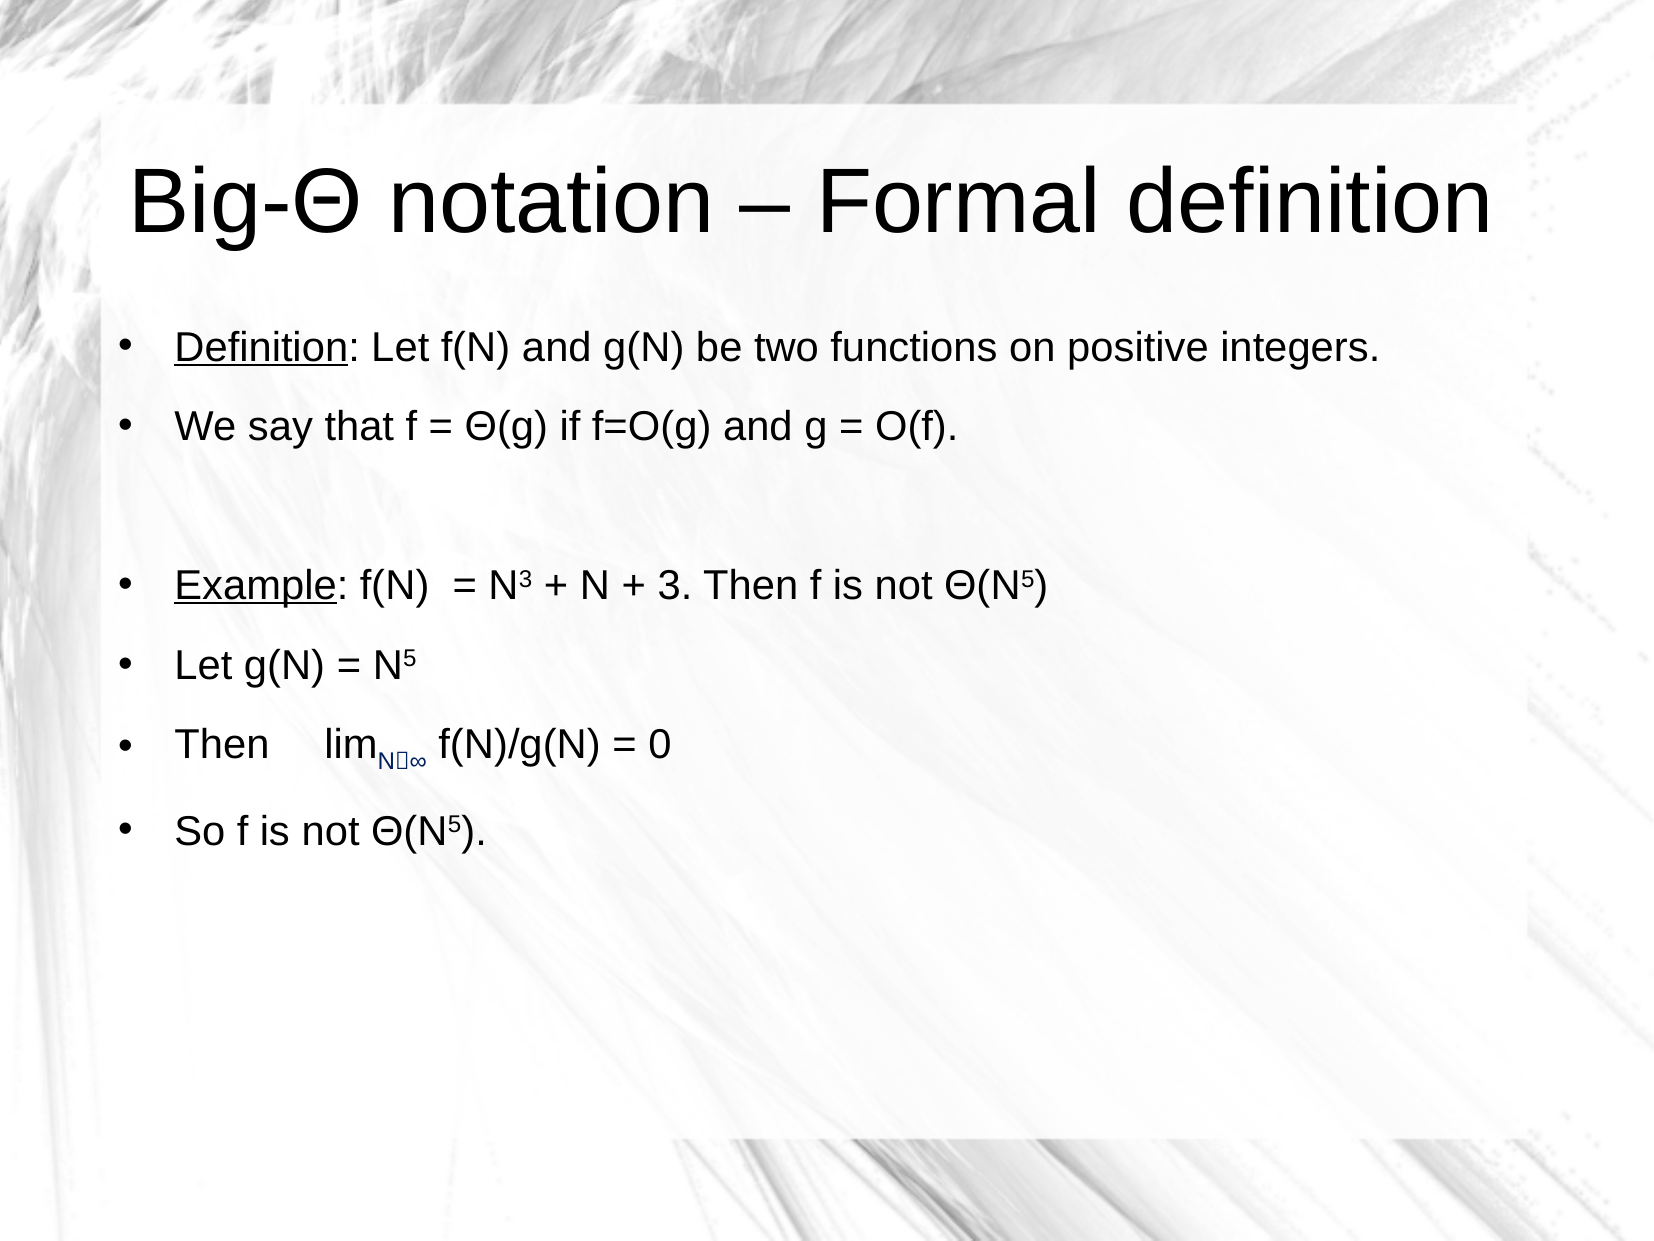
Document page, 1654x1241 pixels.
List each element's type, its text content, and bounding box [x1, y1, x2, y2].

picture [0, 0, 1654, 1241]
title Big-Θ notation – Formal definition [118, 112, 1506, 281]
list Definition: Let f(N) and g(N) be two functions on positive integers. We say that f = Θ(g) if f=O(g) and g = O(f). Example: f(N) = N3 + N + 3. Then f is not Θ(N5) Let g(N) = N5 Then limN∞ f(N)/g(N) = 0 So f is not Θ(N5). [118, 319, 1571, 1102]
